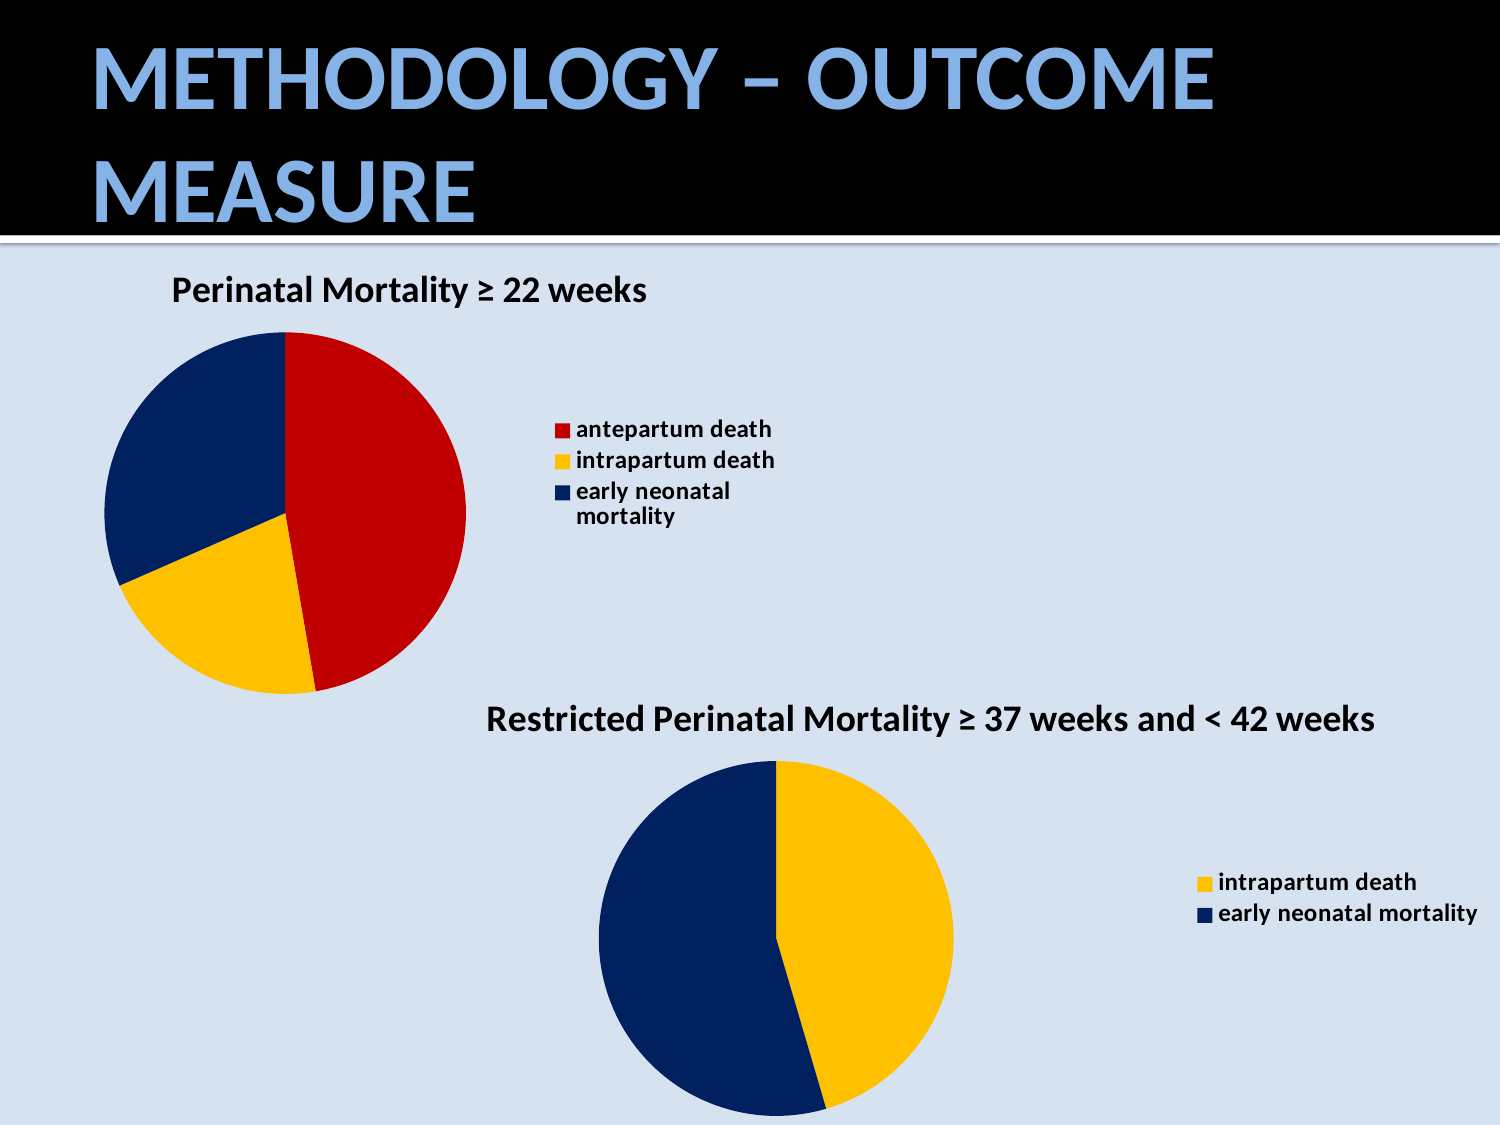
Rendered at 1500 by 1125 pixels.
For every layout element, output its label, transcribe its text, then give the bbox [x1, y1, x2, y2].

chart [23, 246, 1500, 1125]
title Methodology – Outcome Measure [75, 25, 1425, 231]
